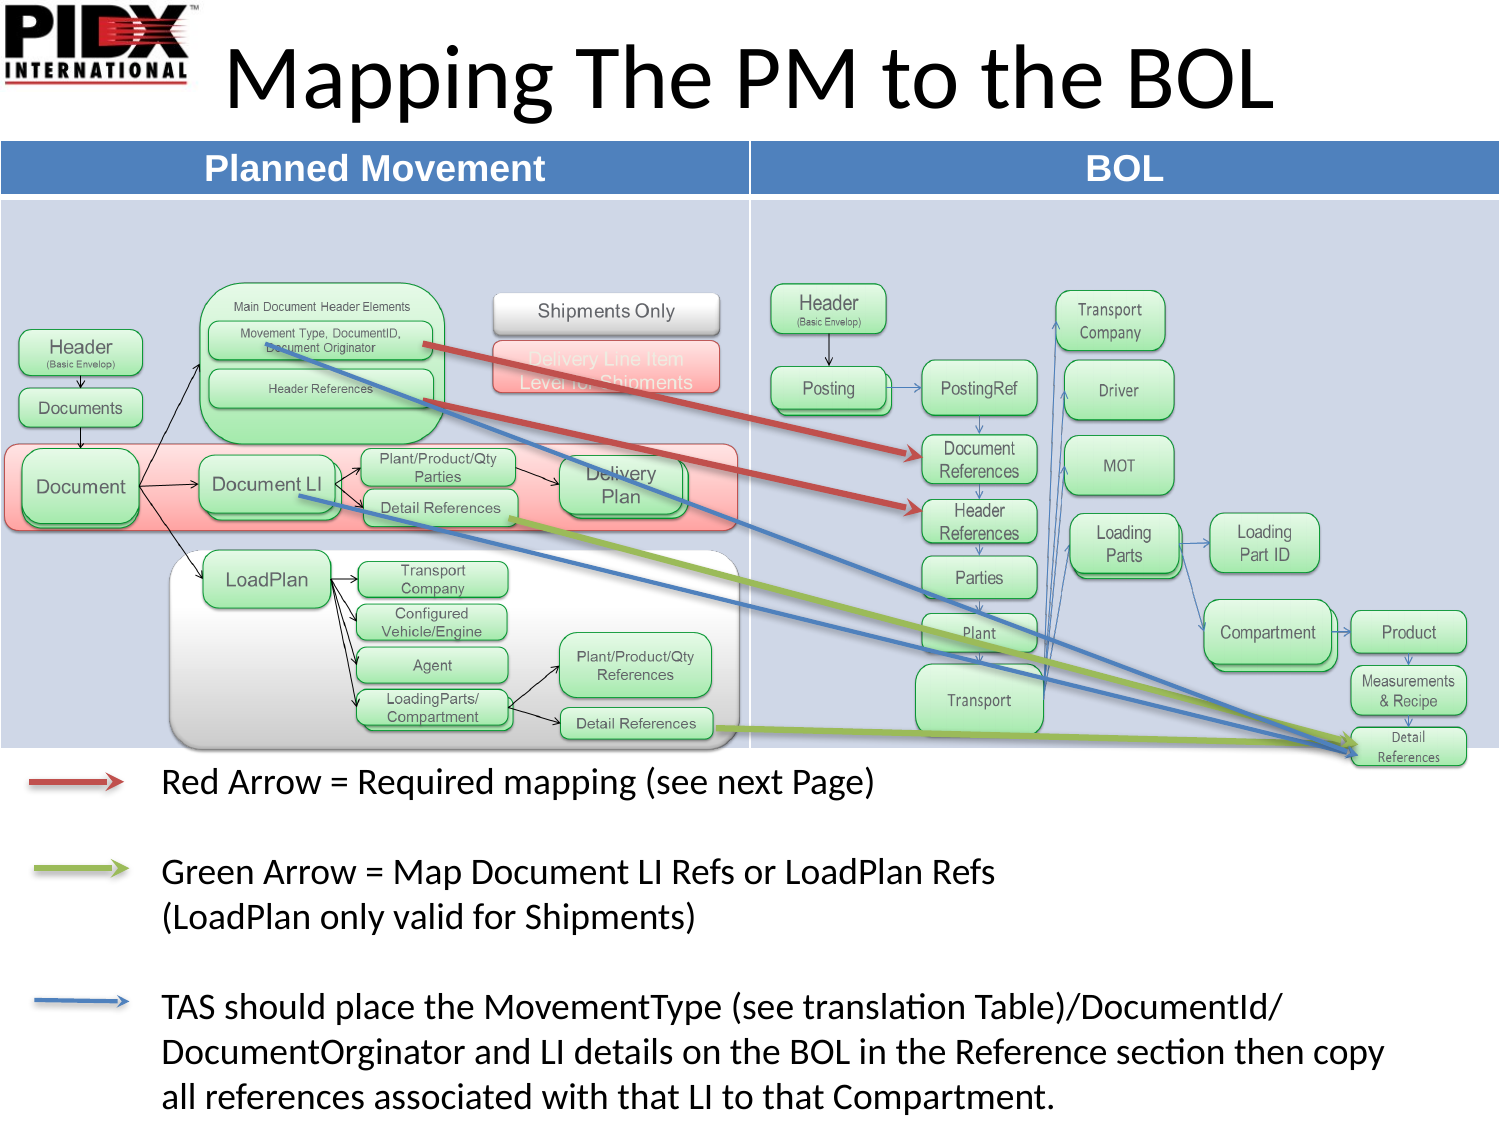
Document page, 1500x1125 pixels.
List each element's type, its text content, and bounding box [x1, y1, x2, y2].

picture [0, 0, 205, 92]
table_cell [1, 200, 749, 340]
table_header BOL [751, 141, 1499, 194]
table_header Planned Movement [1, 141, 749, 194]
text_box Red Arrow = Required mapping (see next Page) Green Arrow = Map Document LI Refs or LoadPlan Refs (LoadPlan only valid for Shipments) TAS should place the MovementType (see translation Table)/DocumentId/ DocumentOrginator and LI details on the BOL in the Reference section then copy all references associated with that LI to that Compartment. [146, 763, 1426, 1125]
table_cell [751, 200, 1499, 748]
picture [0, 280, 744, 756]
picture [767, 280, 1471, 782]
title Mapping The PM to the BOL [75, 16, 1425, 155]
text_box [264, 343, 1359, 756]
